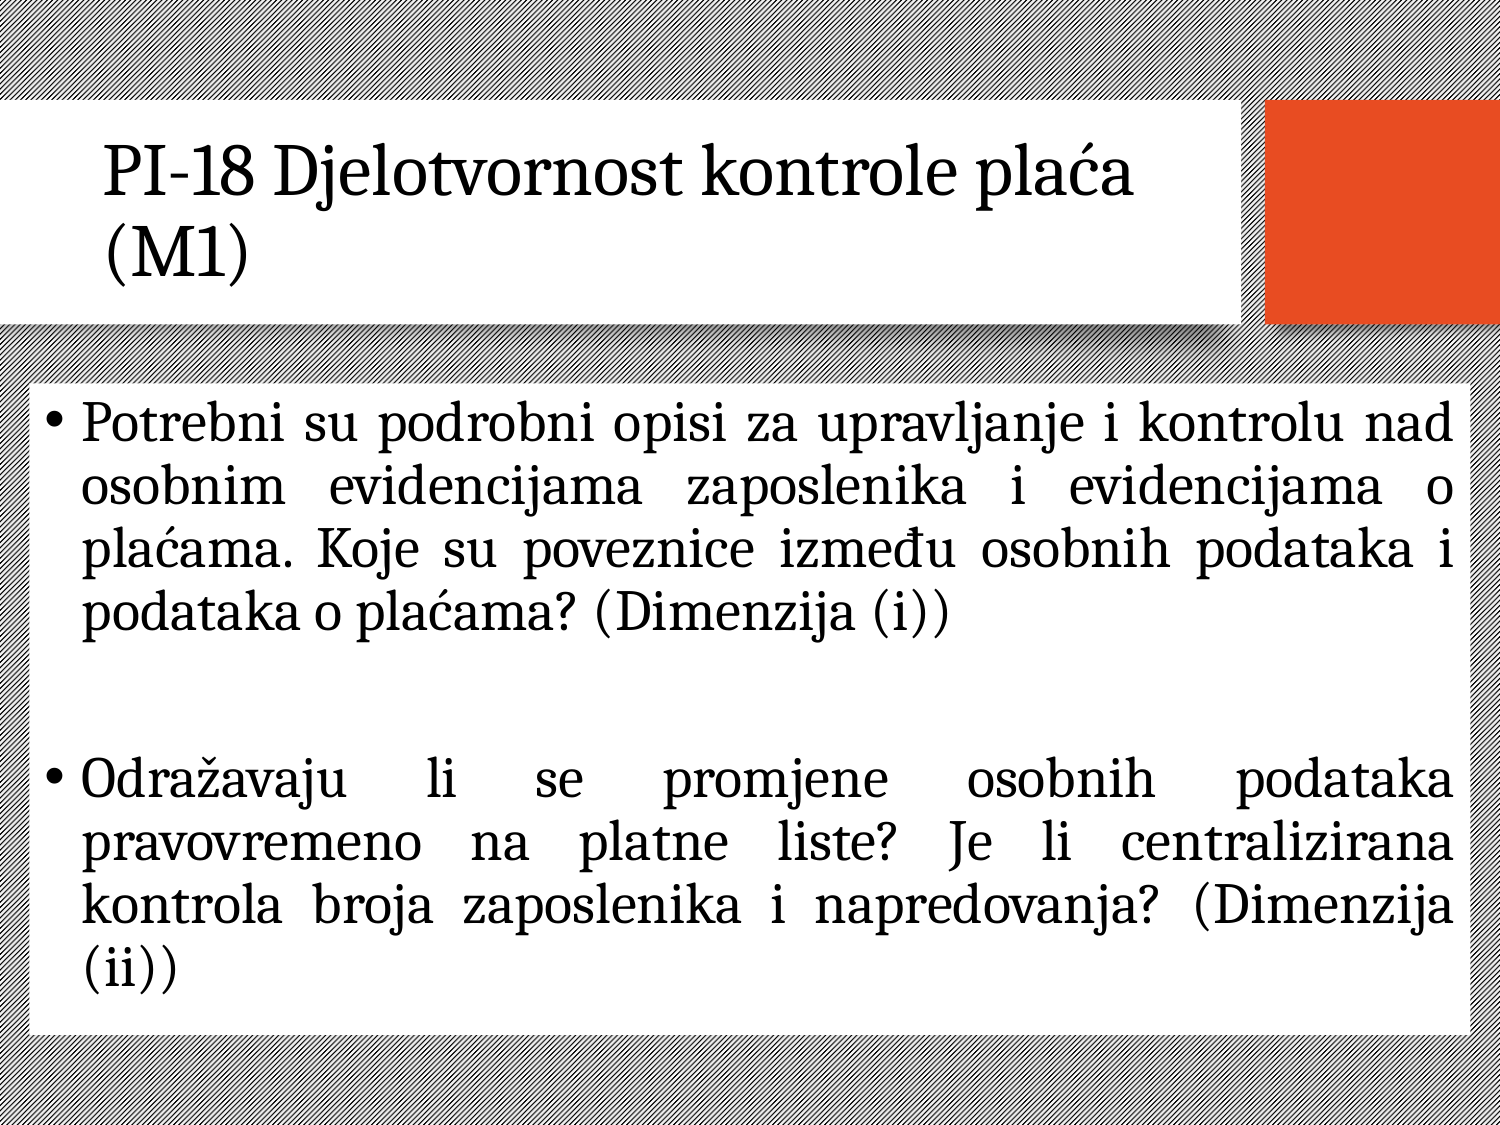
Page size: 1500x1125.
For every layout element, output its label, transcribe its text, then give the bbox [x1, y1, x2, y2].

picture [0, 0, 1500, 1125]
title PI-18 Djelotvornost kontrole plaća (M1) [86, 123, 1219, 301]
list Potrebni su podrobni opisi za upravljanje i kontrolu nad osobnim evidencijama zaposlenika i evidencijama o plaćama. Koje su poveznice između osobnih podataka i podataka o plaćama? (Dimenzija (i)) Odražavaju li se promjene osobnih podataka pravovremeno na platne liste? Je li centralizirana kontrola broja zaposlenika i napredovanja? (Dimenzija (ii)) [29, 383, 1471, 1036]
